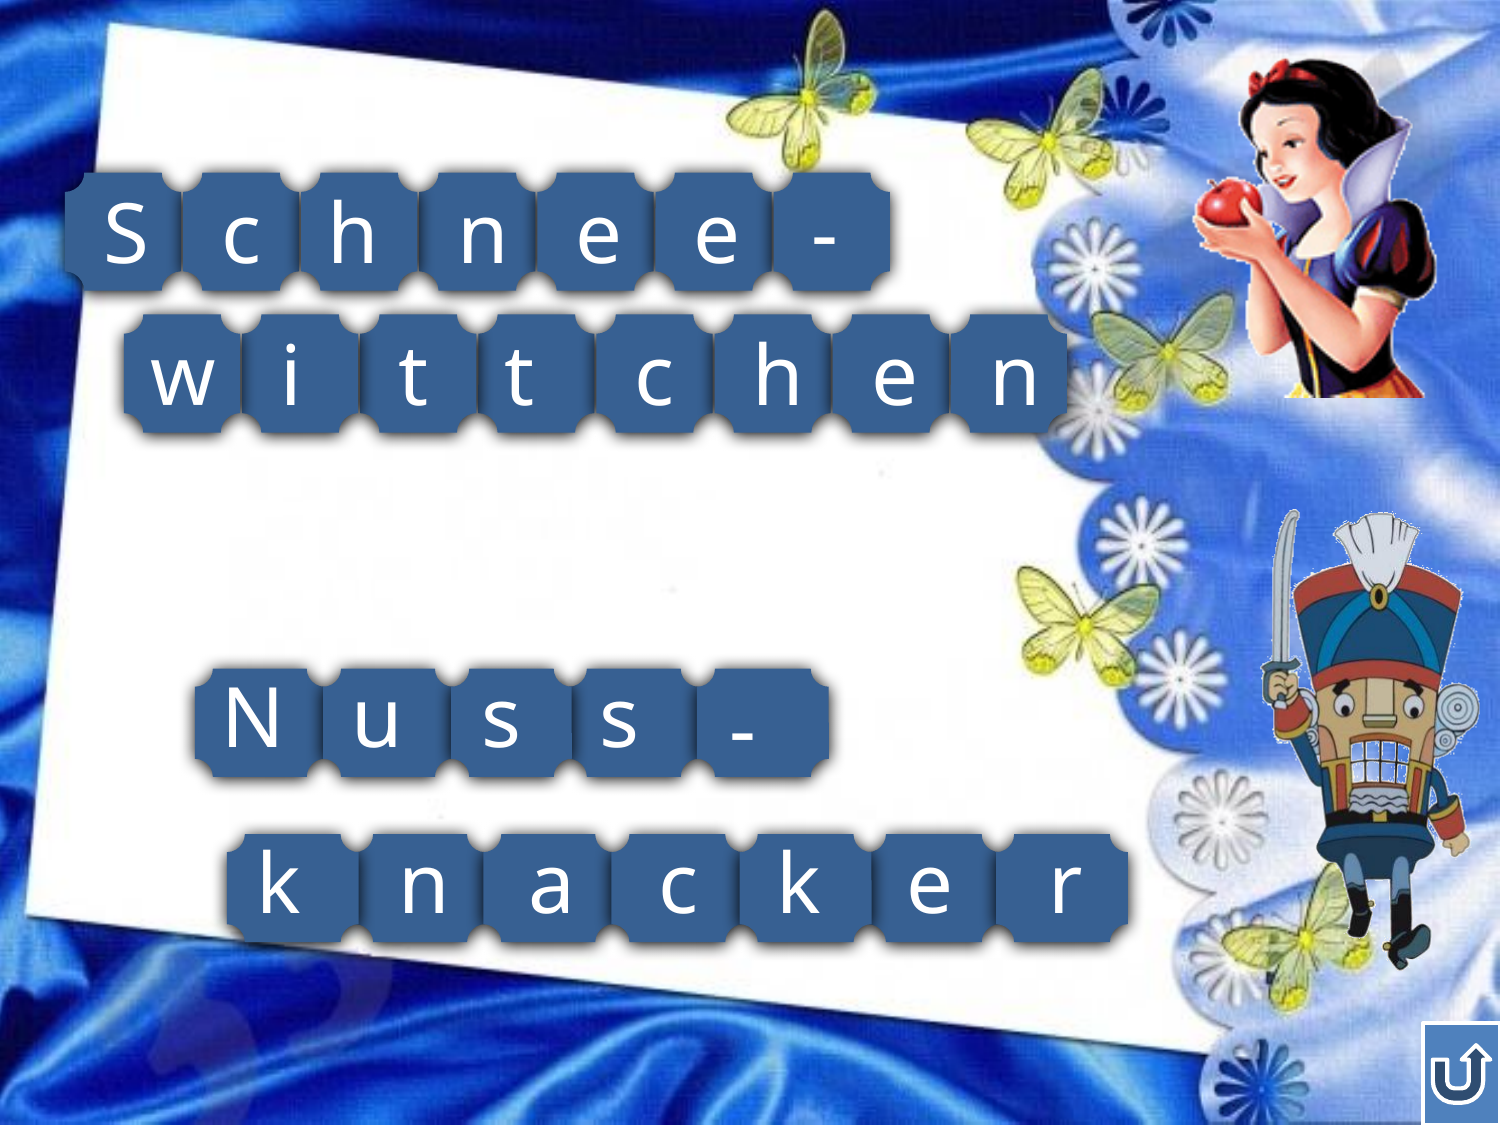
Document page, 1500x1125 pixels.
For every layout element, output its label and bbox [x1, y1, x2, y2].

text_box [194, 668, 1129, 943]
picture [0, 0, 1500, 1125]
